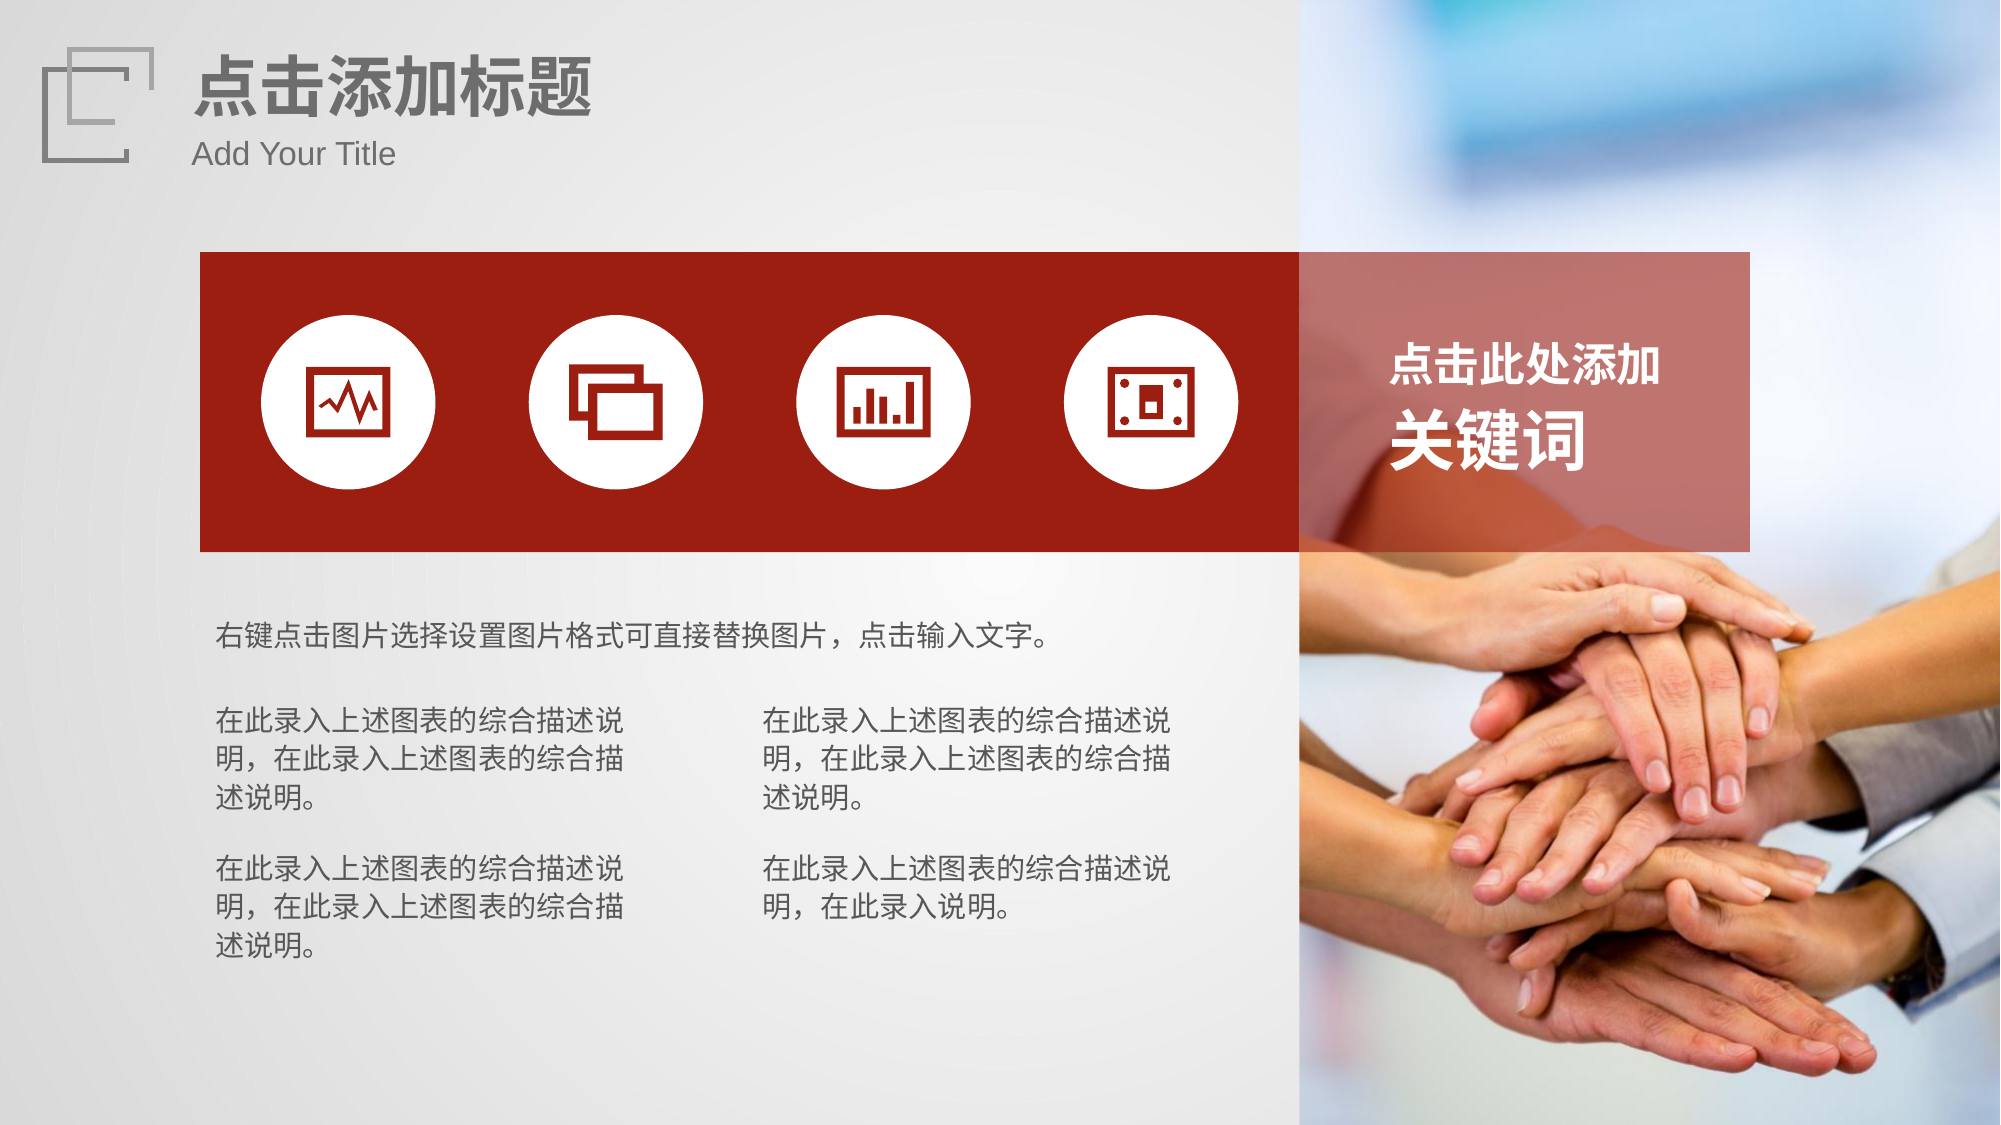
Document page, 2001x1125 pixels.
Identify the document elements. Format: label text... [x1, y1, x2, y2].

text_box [528, 315, 704, 490]
text_box 在此录入上述图表的综合描述说明，在此录入上述图表的综合描述说明。 [200, 691, 665, 822]
text_box 在此录入上述图表的综合描述说明，在此录入上述图表的综合描述说明。 [747, 691, 1213, 822]
text_box 点击添加标题 [177, 36, 609, 132]
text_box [1063, 315, 1239, 490]
text_box [199, 251, 1300, 553]
text_box 在此录入上述图表的综合描述说明，在此录入上述图表的综合描述说明。 [200, 838, 665, 970]
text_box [261, 315, 436, 490]
text_box 点击此处添加关键词 [1376, 324, 1677, 485]
text_box [1300, 251, 1751, 553]
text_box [796, 315, 971, 490]
text_box Add Your Title [176, 124, 555, 180]
text_box 在此录入上述图表的综合描述说明，在此录入说明。 [747, 838, 1213, 931]
text_box [1298, 0, 2000, 1125]
text_box 右键点击图片选择设置图片格式可直接替换图片，点击输入文字。 [200, 606, 1230, 660]
